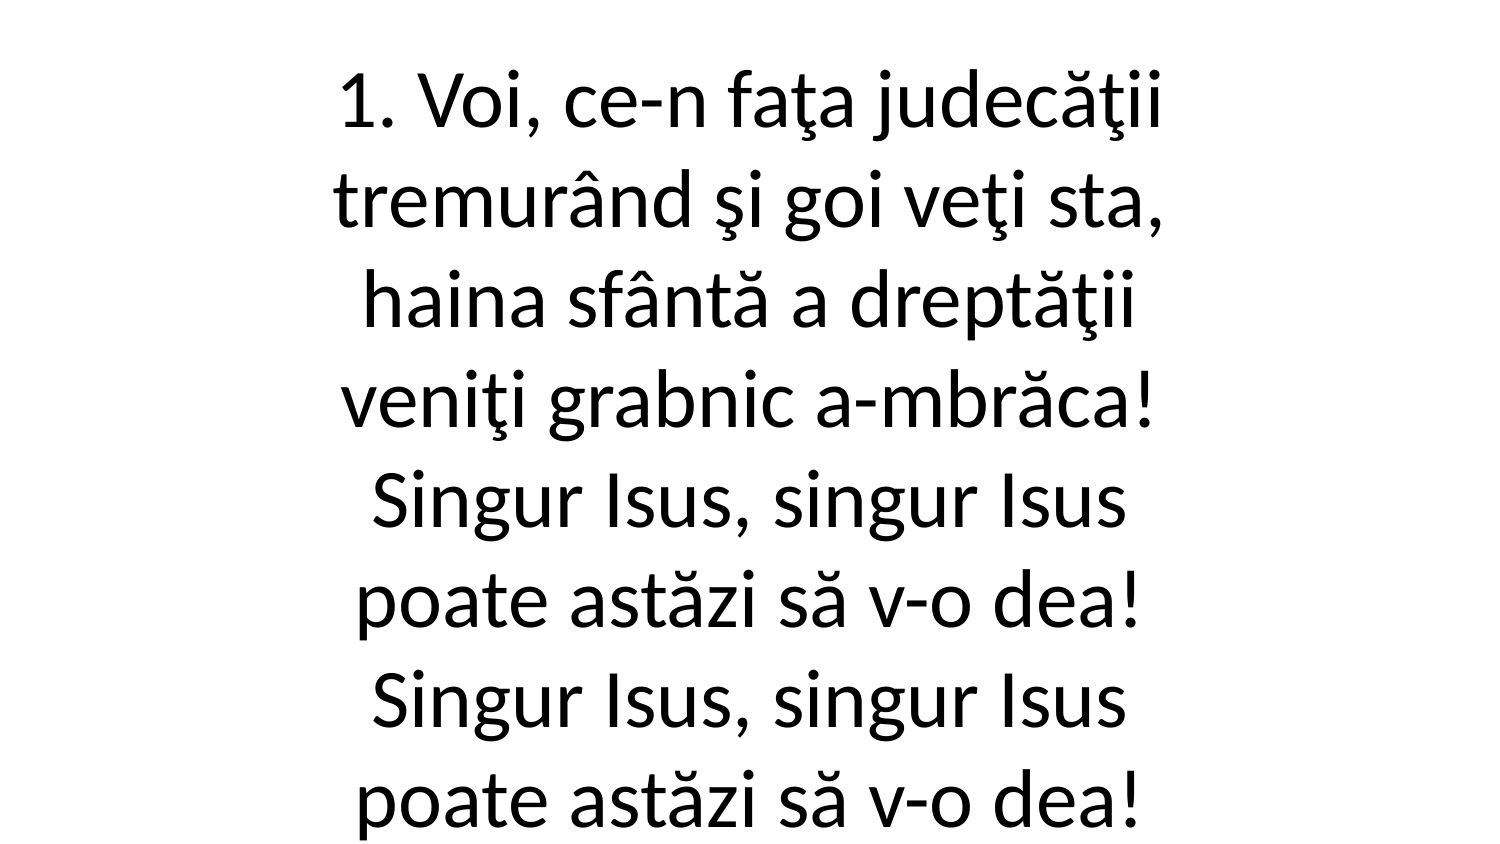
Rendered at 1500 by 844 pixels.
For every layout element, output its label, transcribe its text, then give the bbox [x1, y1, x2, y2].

text_box 1. Voi, ce-n faţa judecăţii tremurând şi goi veţi sta, haina sfântă a dreptăţii veniţi grabnic a-mbrăca! Singur Isus, singur Isus poate astăzi să v-o dea! Singur Isus, singur Isus poate astăzi să v-o dea! [317, 0, 1183, 844]
